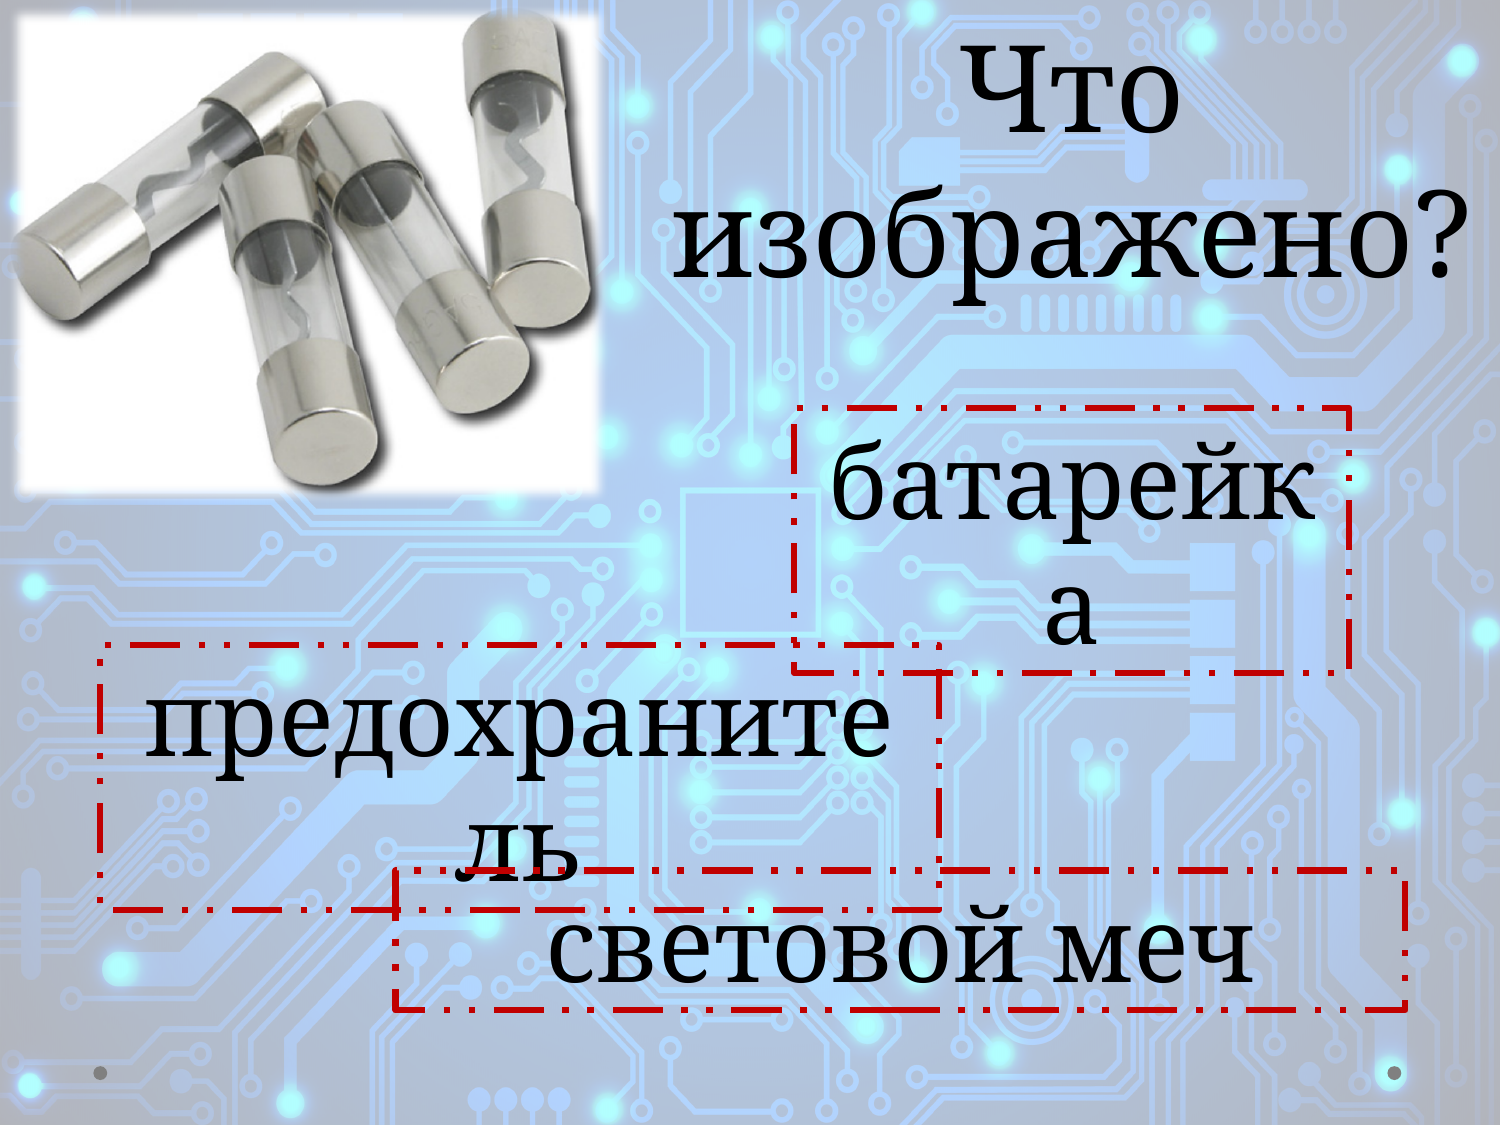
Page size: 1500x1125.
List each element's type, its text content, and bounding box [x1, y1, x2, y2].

text_box предохранитель [100, 645, 939, 910]
text_box Что изображено? [643, 4, 1500, 309]
picture [6, 4, 609, 504]
text_box батарейка [794, 408, 1350, 673]
text_box световой меч [395, 870, 1406, 1011]
